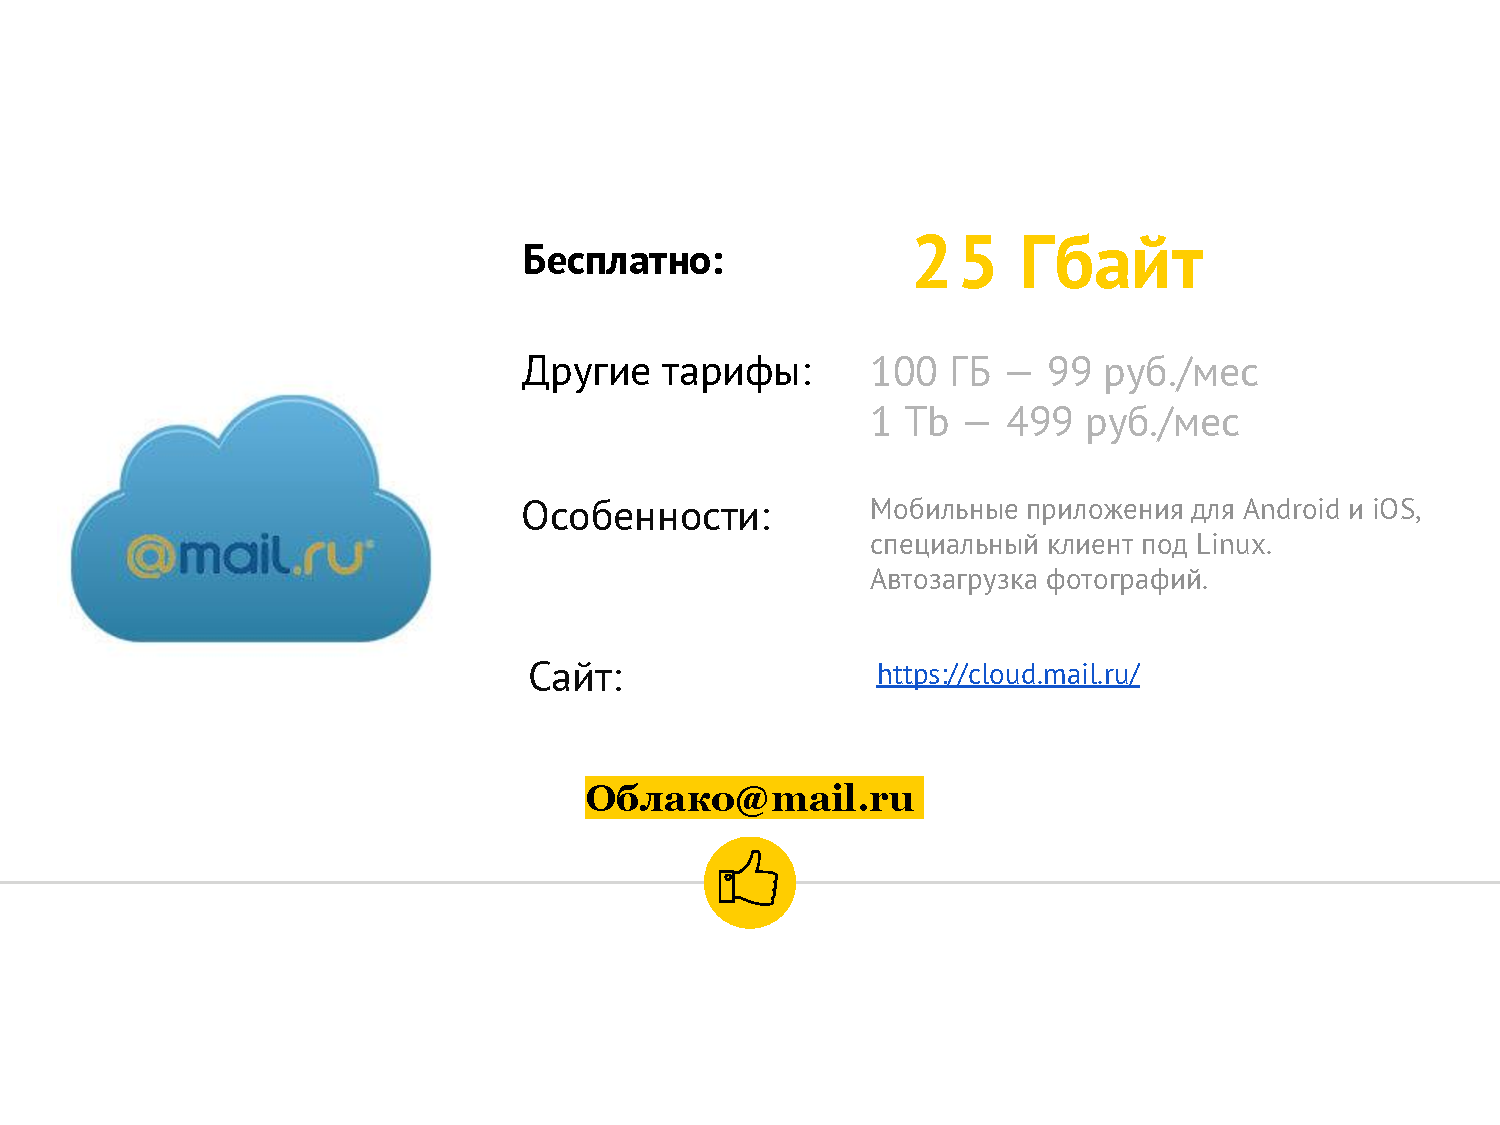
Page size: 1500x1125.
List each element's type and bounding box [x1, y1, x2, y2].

picture [0, 141, 1500, 987]
